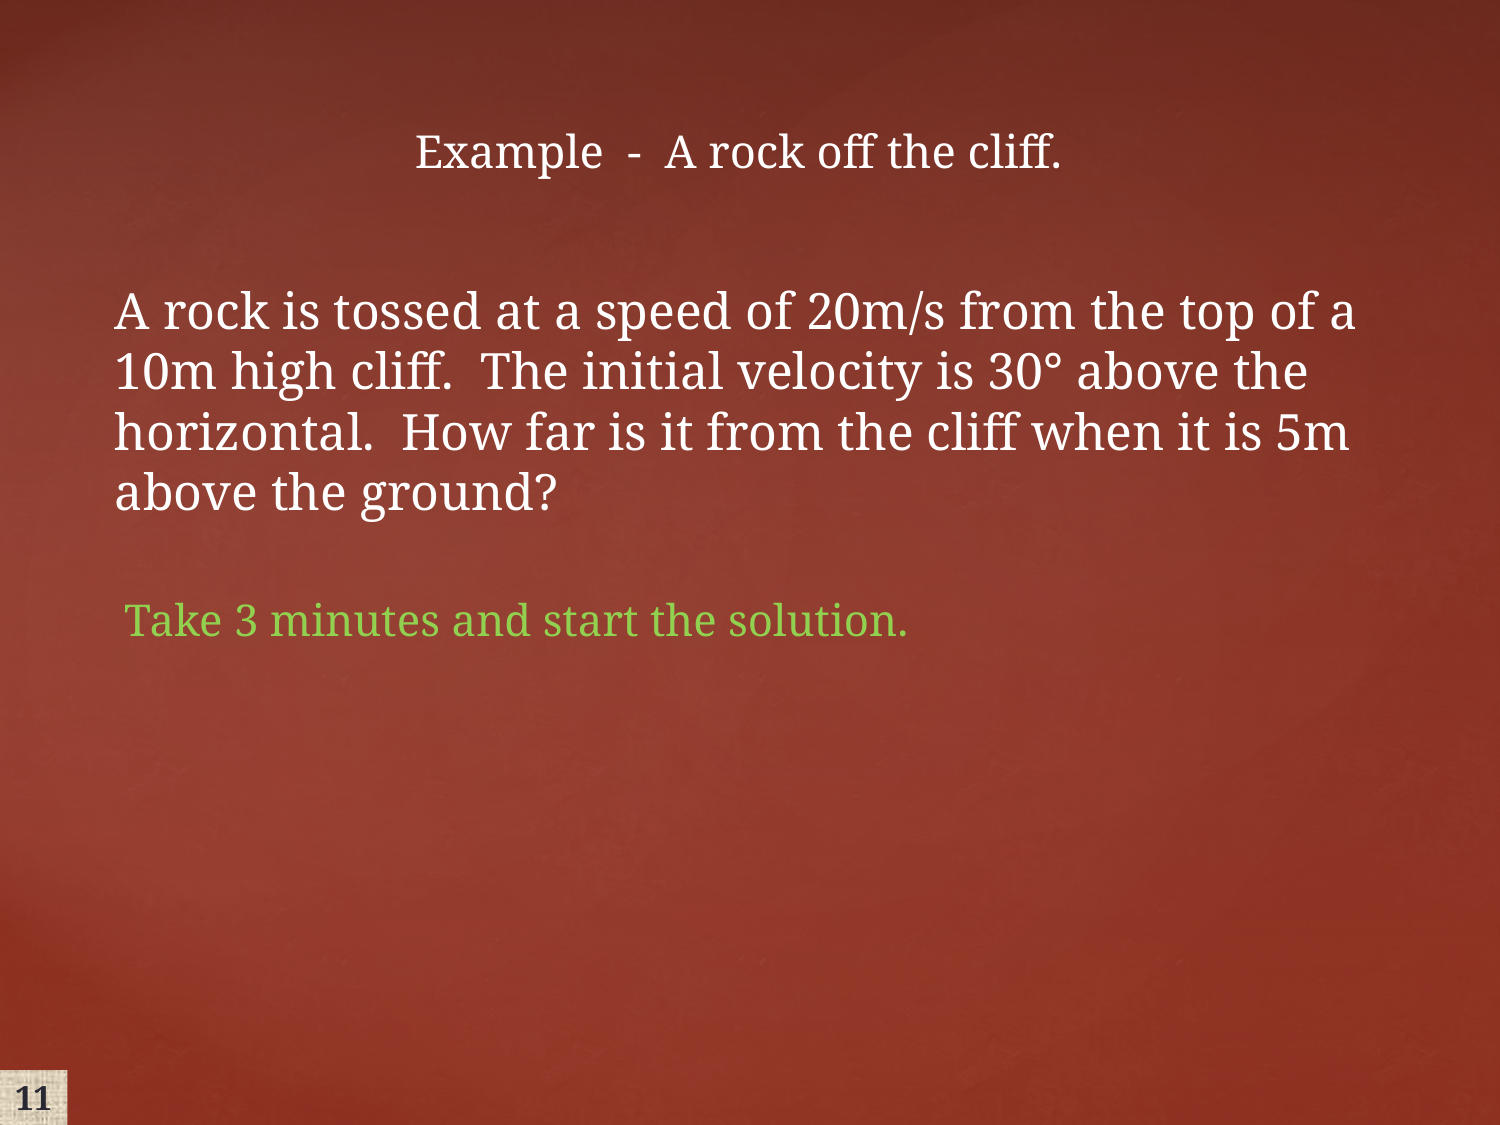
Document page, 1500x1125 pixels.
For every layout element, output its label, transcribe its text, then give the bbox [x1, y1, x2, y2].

list Take 3 minutes and start the solution. [106, 562, 1407, 675]
text_box Example - A rock off the cliff. [399, 99, 1113, 200]
text_box 11 [0, 1070, 68, 1125]
list A rock is tossed at a speed of 20m/s from the top of a 10m high cliff. The initial velocity is 30° above the horizontal. How far is it from the cliff when it is 5m above the ground? [99, 262, 1400, 538]
